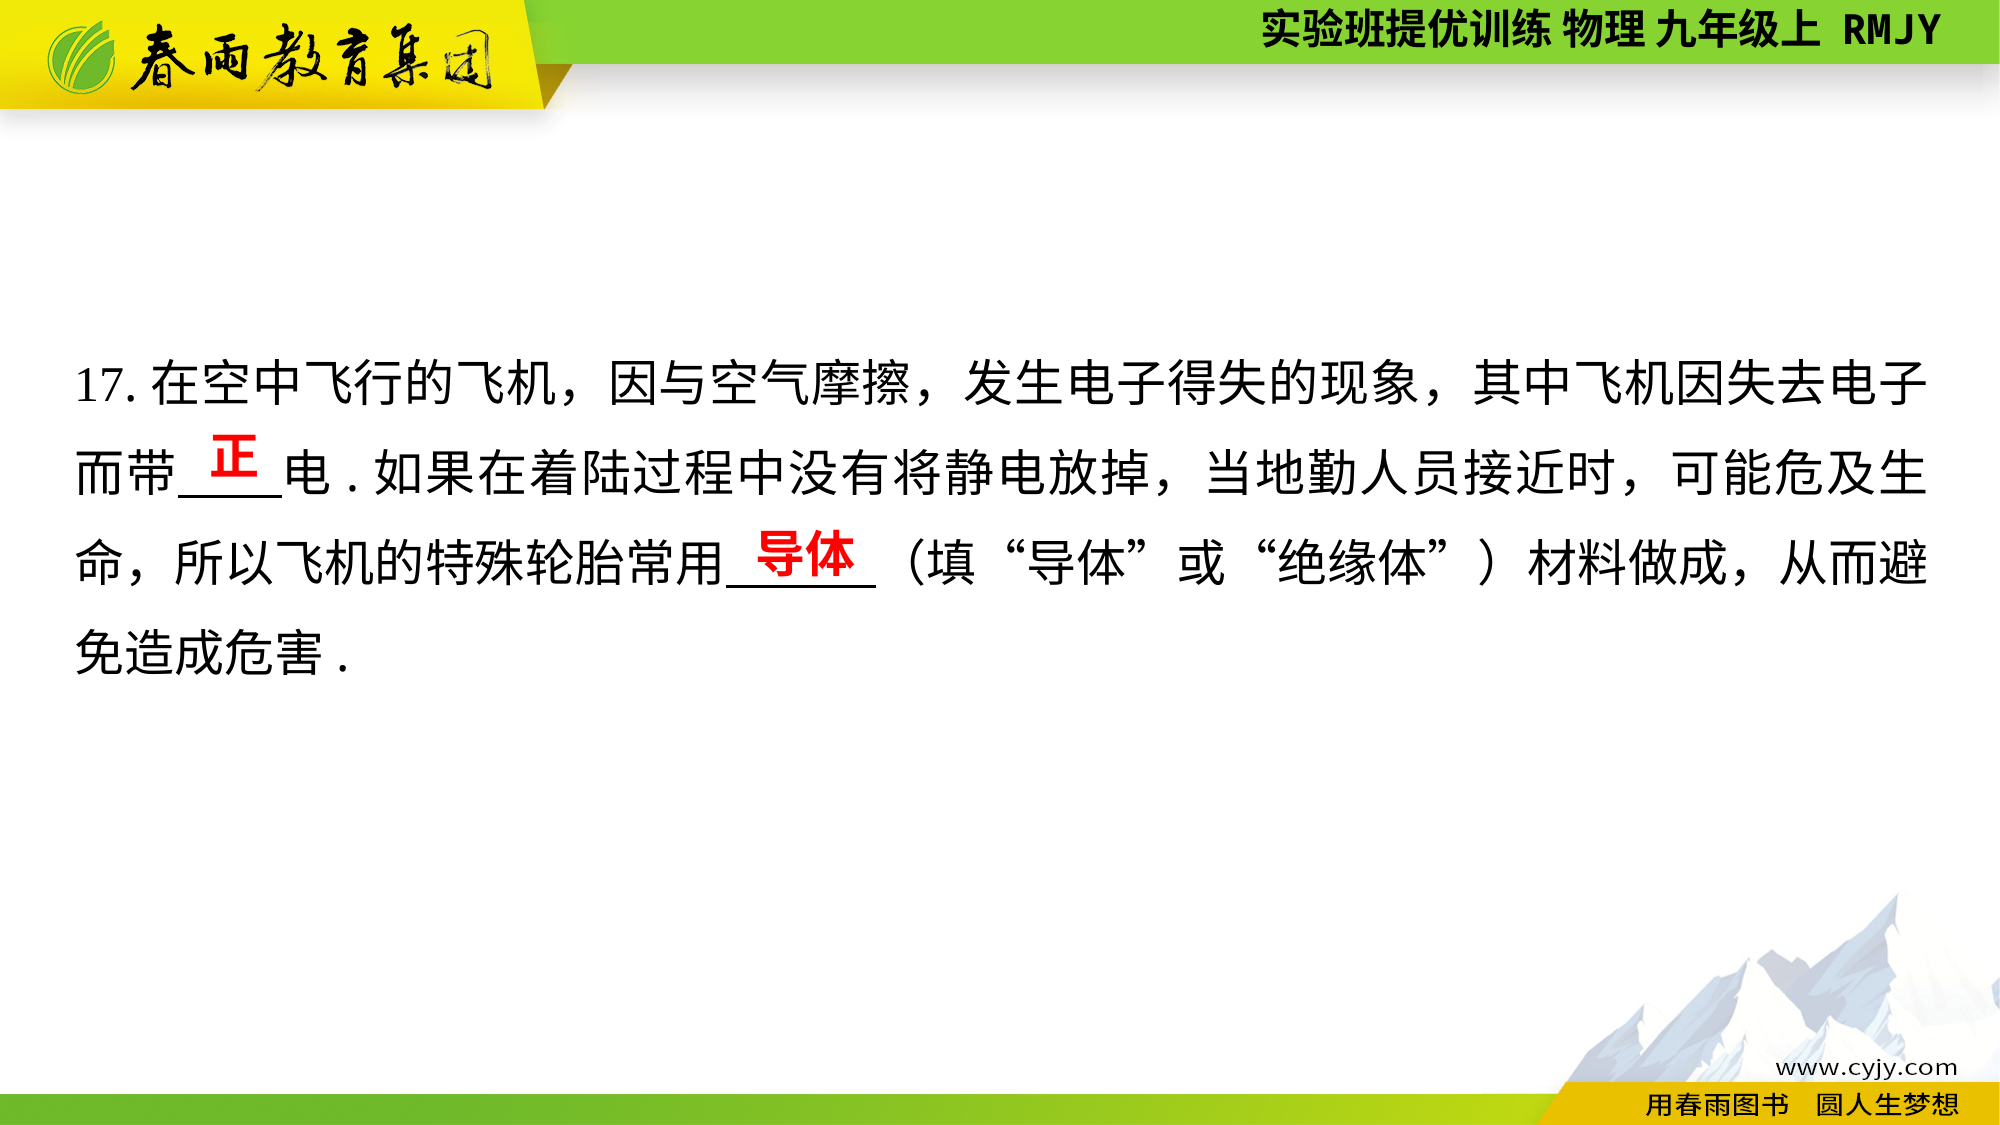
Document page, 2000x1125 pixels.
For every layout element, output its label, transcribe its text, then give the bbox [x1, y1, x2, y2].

picture [0, 0, 2000, 1125]
text_box 正 [194, 417, 275, 493]
text_box 导体 [741, 485, 871, 591]
list 17.在空中飞行的飞机，因与空气摩擦，发生电子得失的现象，其中飞机因失去电子而带 电.如果在着陆过程中没有将静电放掉，当地勤人员接近时，可能危及生命，所以飞机的特殊轮胎常用 （填“导体”或“绝缘体”）材料做成，从而避免造成危害. [59, 313, 1944, 681]
